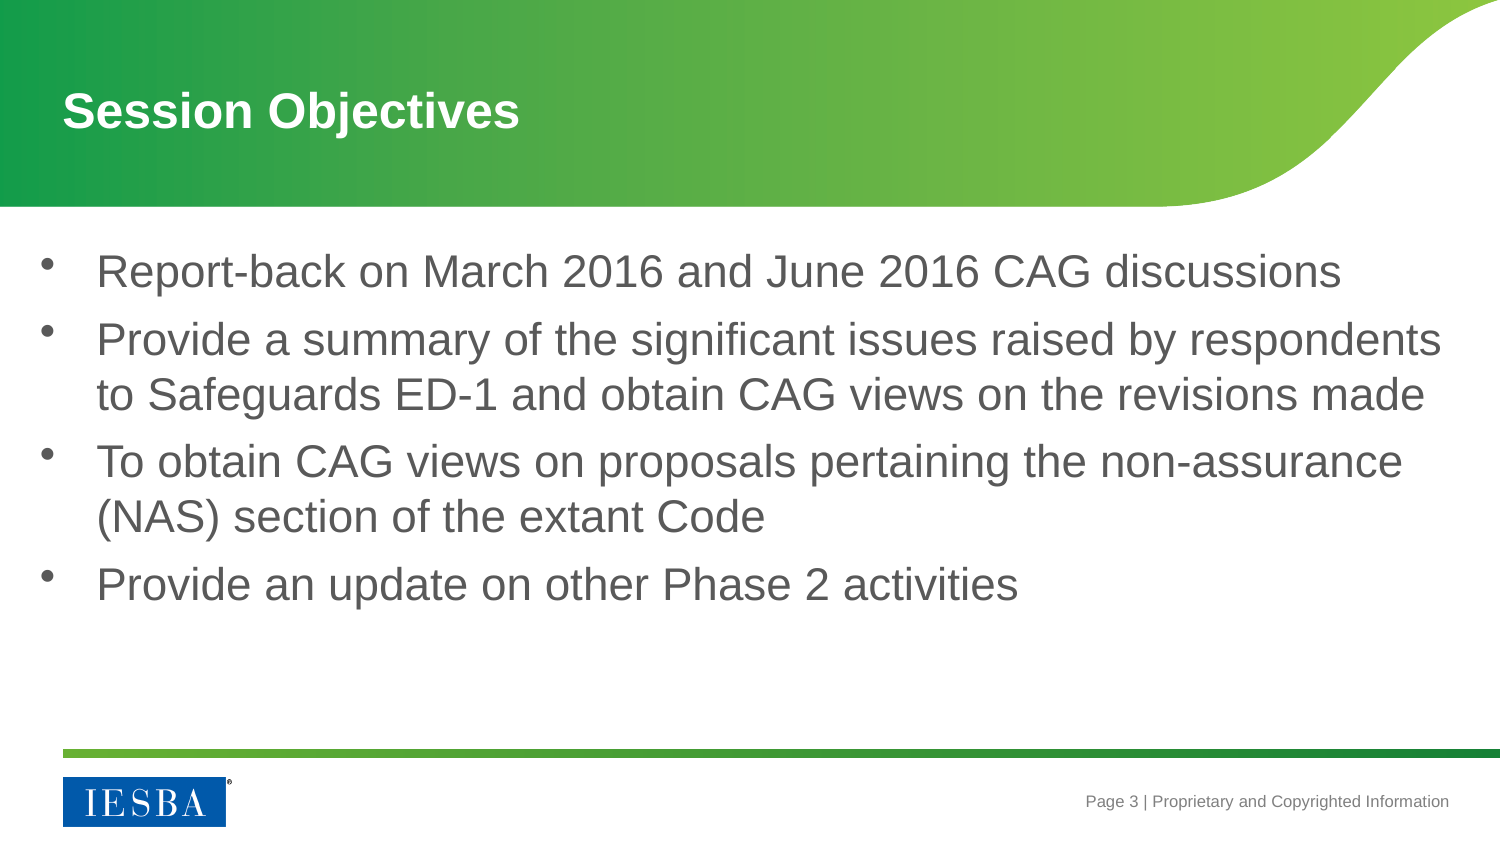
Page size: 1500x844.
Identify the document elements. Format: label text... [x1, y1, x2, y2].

picture [0, 0, 1500, 207]
picture [63, 777, 232, 827]
title Session Objectives [62, 75, 1300, 142]
list Report-back on March 2016 and June 2016 CAG discussions Provide a summary of the significant issues raised by respondents to Safeguards ED-1 and obtain CAG views on the revisions made To obtain CAG views on proposals pertaining the non-assurance (NAS) section of the extant Code Provide an update on other Phase 2 activities [24, 234, 1475, 737]
